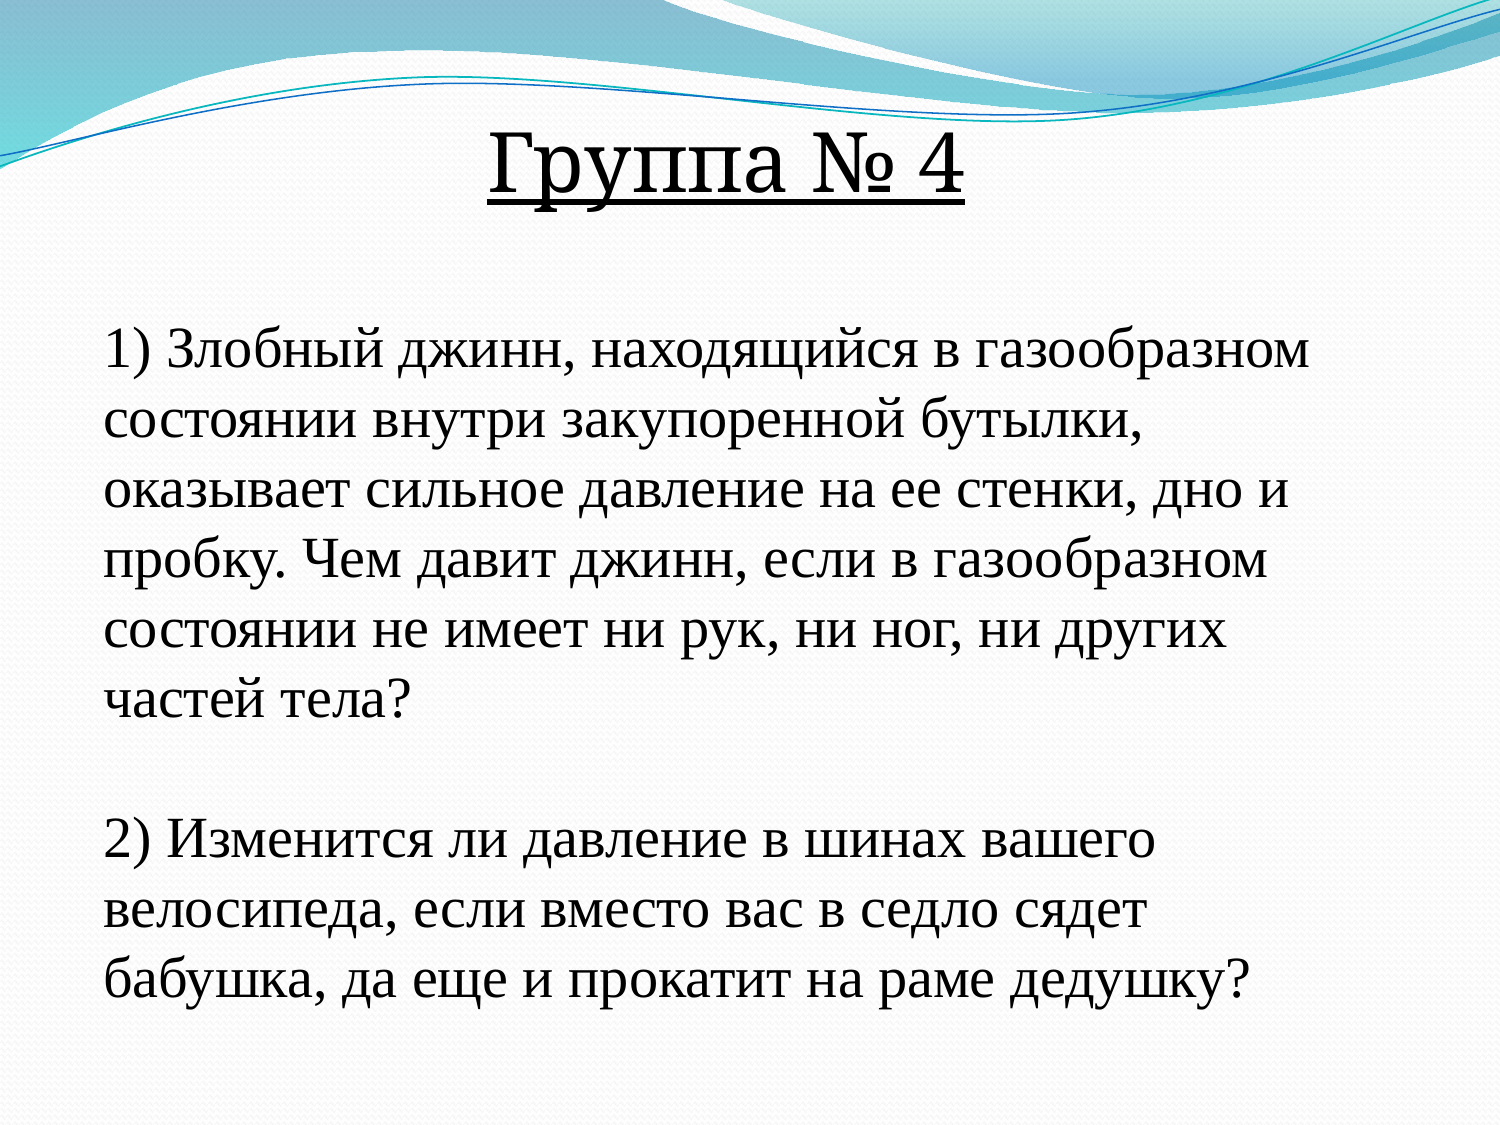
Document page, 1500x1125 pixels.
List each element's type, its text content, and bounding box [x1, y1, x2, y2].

text_box Группа № 4 1) Злобный джинн, находящийся в газообразном состоянии внутри закупоренной бутылки, оказывает сильное давление на ее стенки, дно и пробку. Чем давит джинн, если в газообразном состоянии не имеет ни рук, ни ног, ни других частей тела? 2) Изменится ли давление в шинах вашего велосипеда, если вместо вас в седло сядет бабушка, да еще и прокатит на раме дедушку? [88, 101, 1365, 1125]
